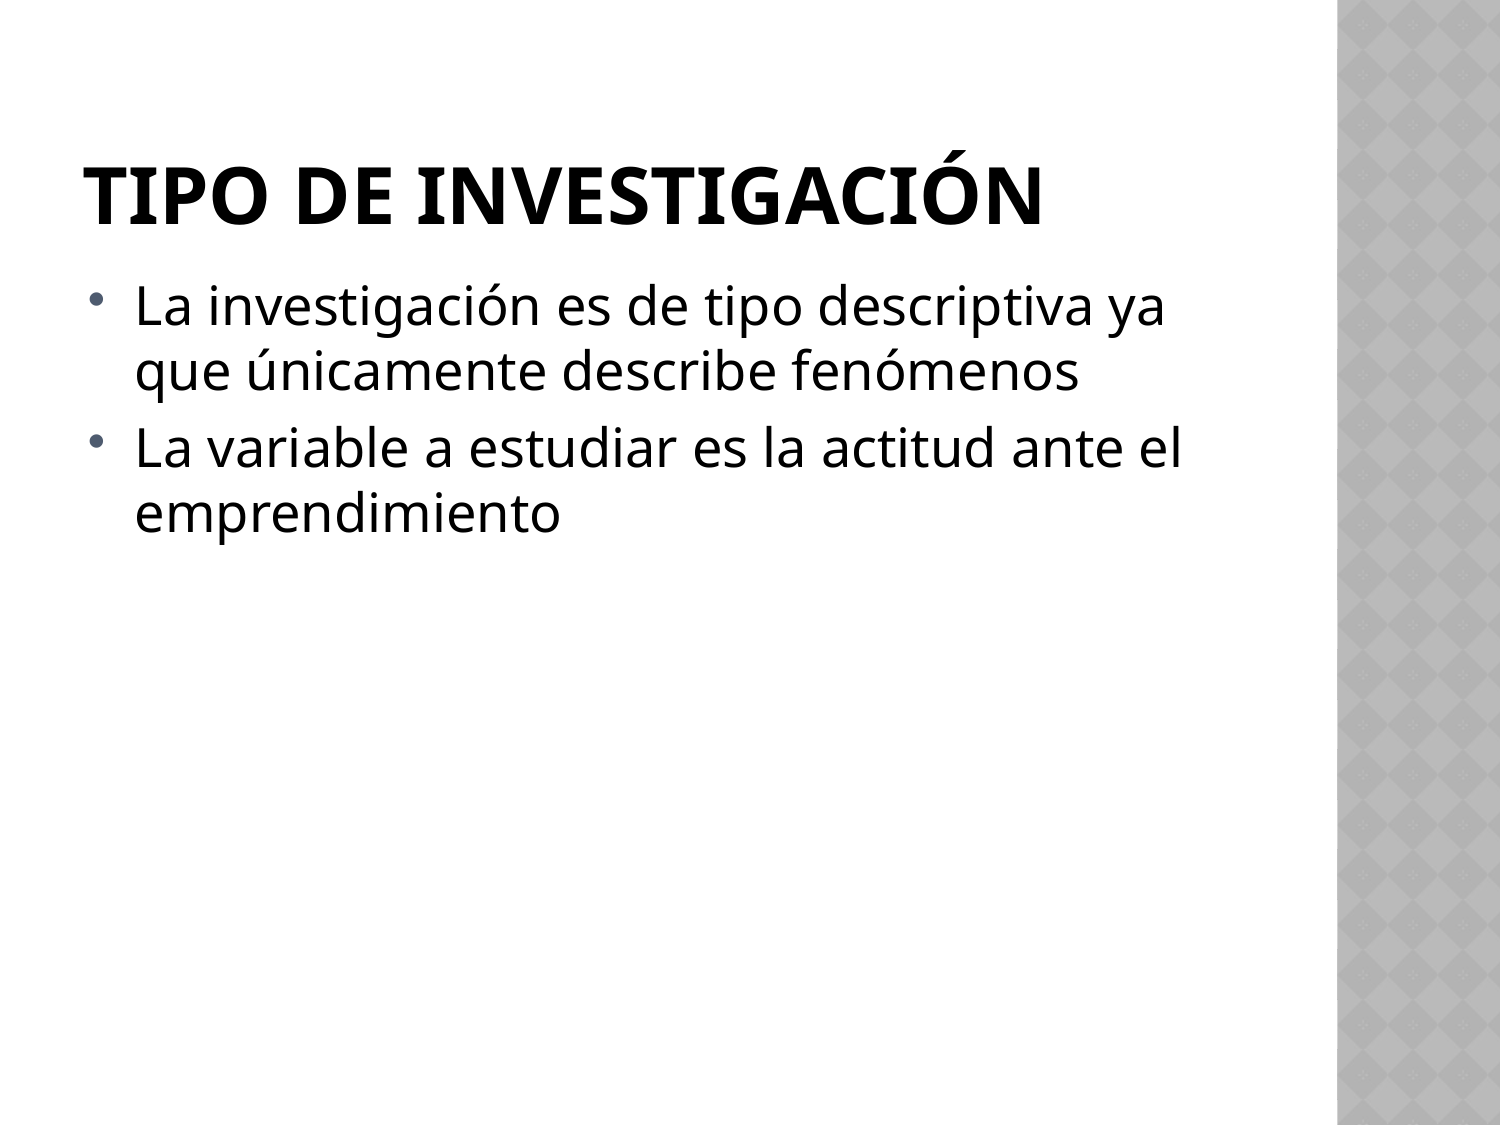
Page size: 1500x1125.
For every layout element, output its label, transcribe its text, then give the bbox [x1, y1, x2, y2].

list La investigación es de tipo descriptiva ya que únicamente describe fenómenos La variable a estudiar es la actitud ante el emprendimiento [75, 264, 1263, 1059]
title Tipo de investigación [75, 52, 1263, 240]
